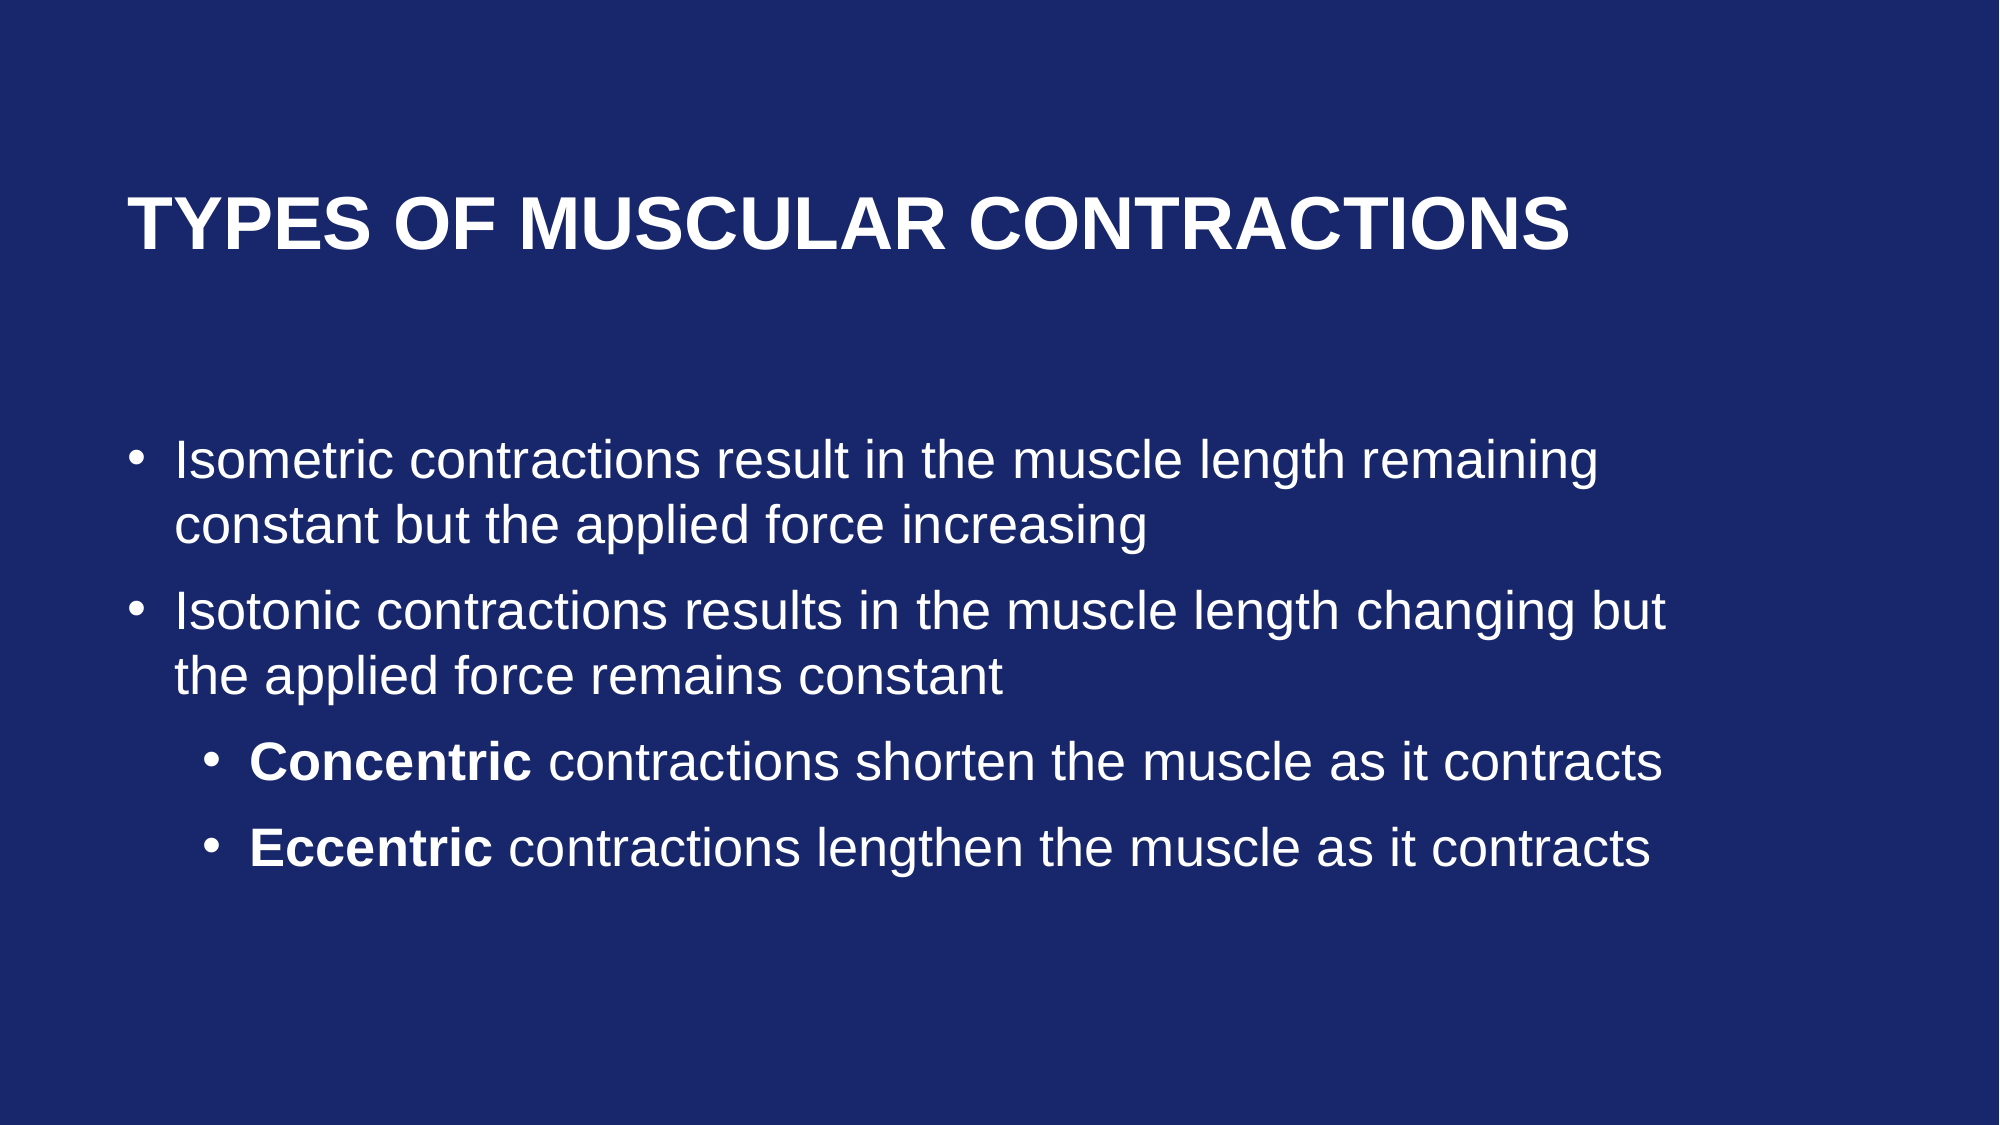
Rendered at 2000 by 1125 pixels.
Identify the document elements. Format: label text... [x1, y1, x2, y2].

list Isometric contractions result in the muscle length remaining constant but the applied force increasing Isotonic contractions results in the muscle length changing but the applied force remains constant Concentric contractions shorten the muscle as it contracts Eccentric contractions lengthen the muscle as it contracts [112, 351, 1775, 950]
title Types of Muscular contractions [112, 99, 1775, 339]
